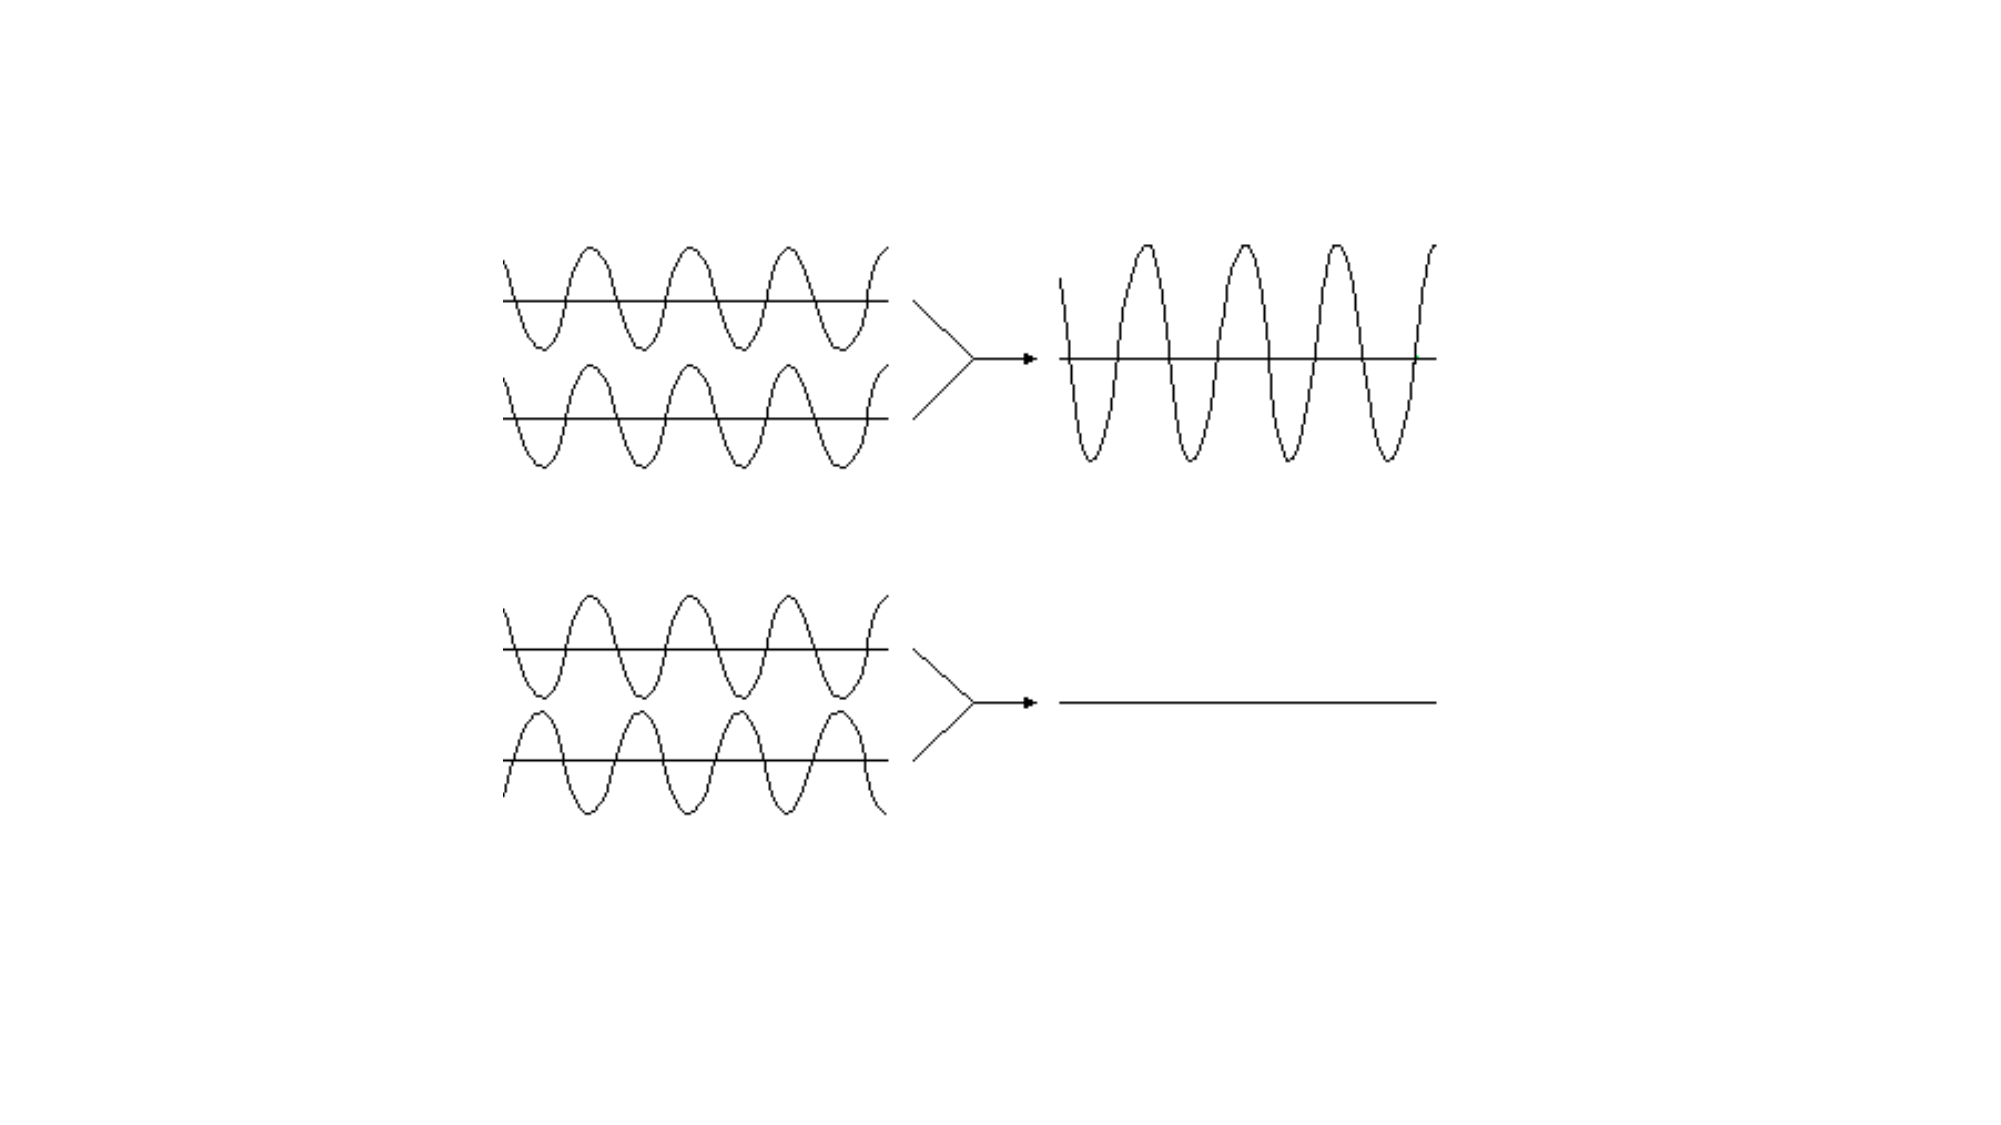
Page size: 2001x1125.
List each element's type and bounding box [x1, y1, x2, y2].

picture [503, 243, 1497, 882]
